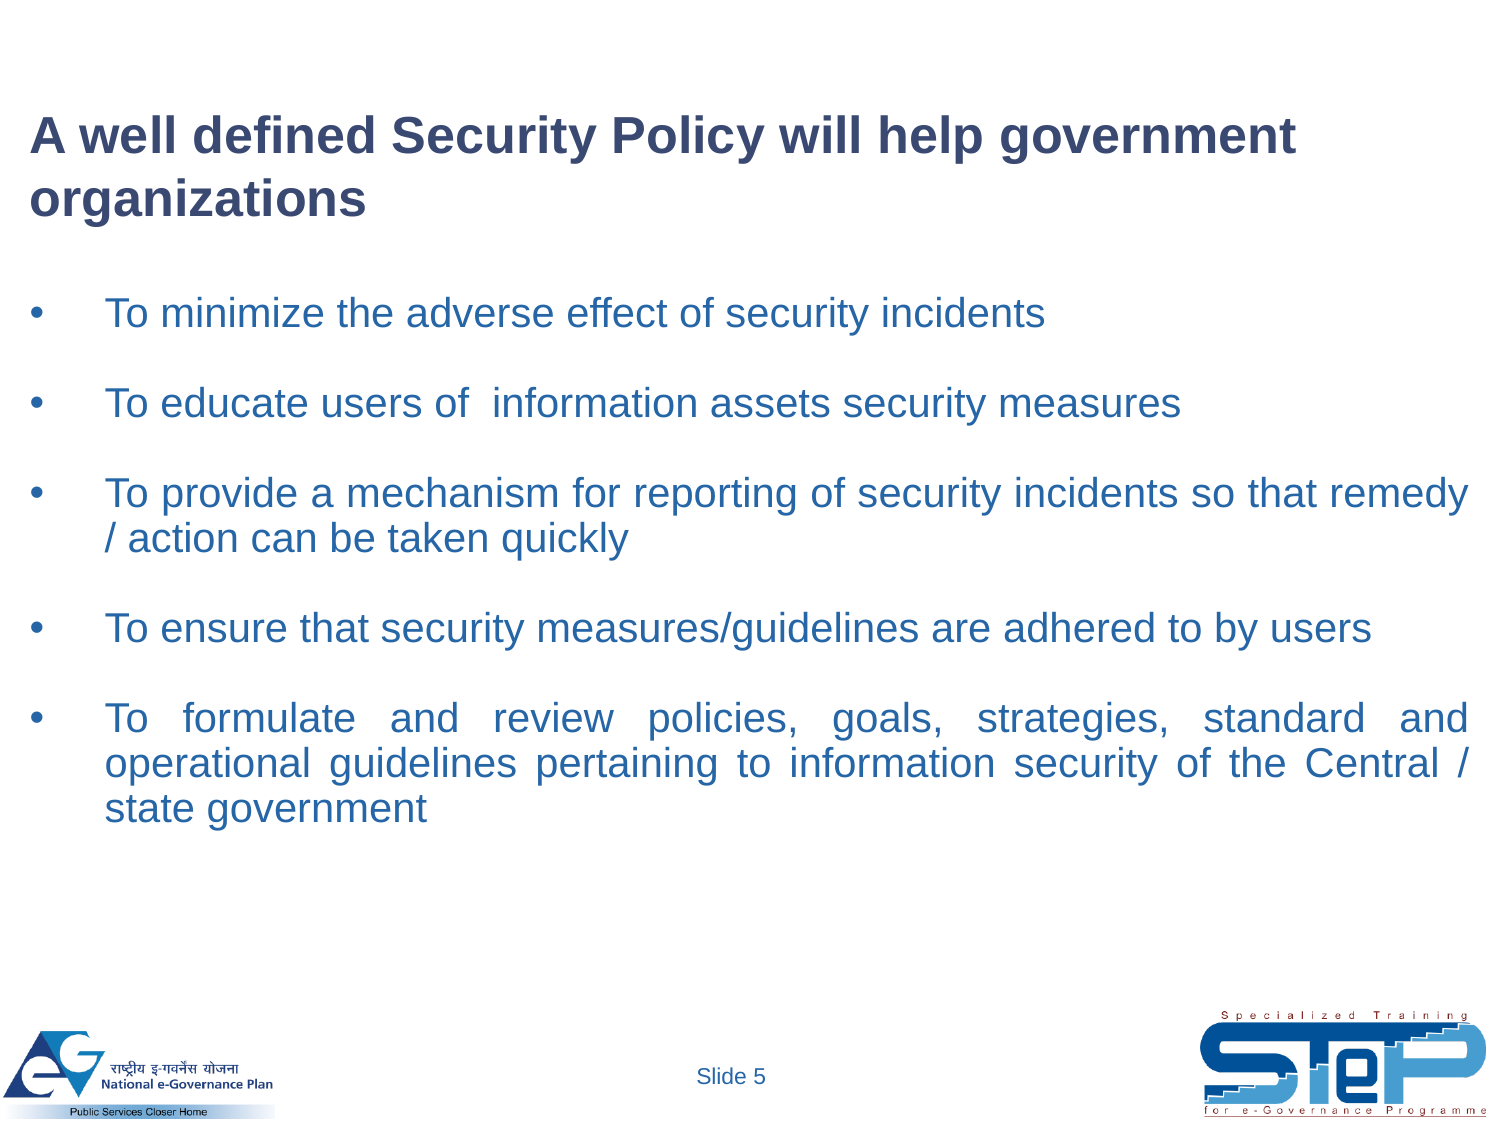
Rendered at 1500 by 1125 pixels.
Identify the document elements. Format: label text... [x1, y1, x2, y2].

picture [1200, 1011, 1486, 1117]
picture [2, 1031, 275, 1119]
title A well defined Security Policy will help government organizations [29, 101, 1470, 226]
list To minimize the adverse effect of security incidents To educate users of information assets security measures To provide a mechanism for reporting of security incidents so that remedy / action can be taken quickly To ensure that security measures/guidelines are adhered to by users To formulate and review policies, goals, strategies, standard and operational guidelines pertaining to information security of the Central / state government [29, 291, 1470, 1001]
